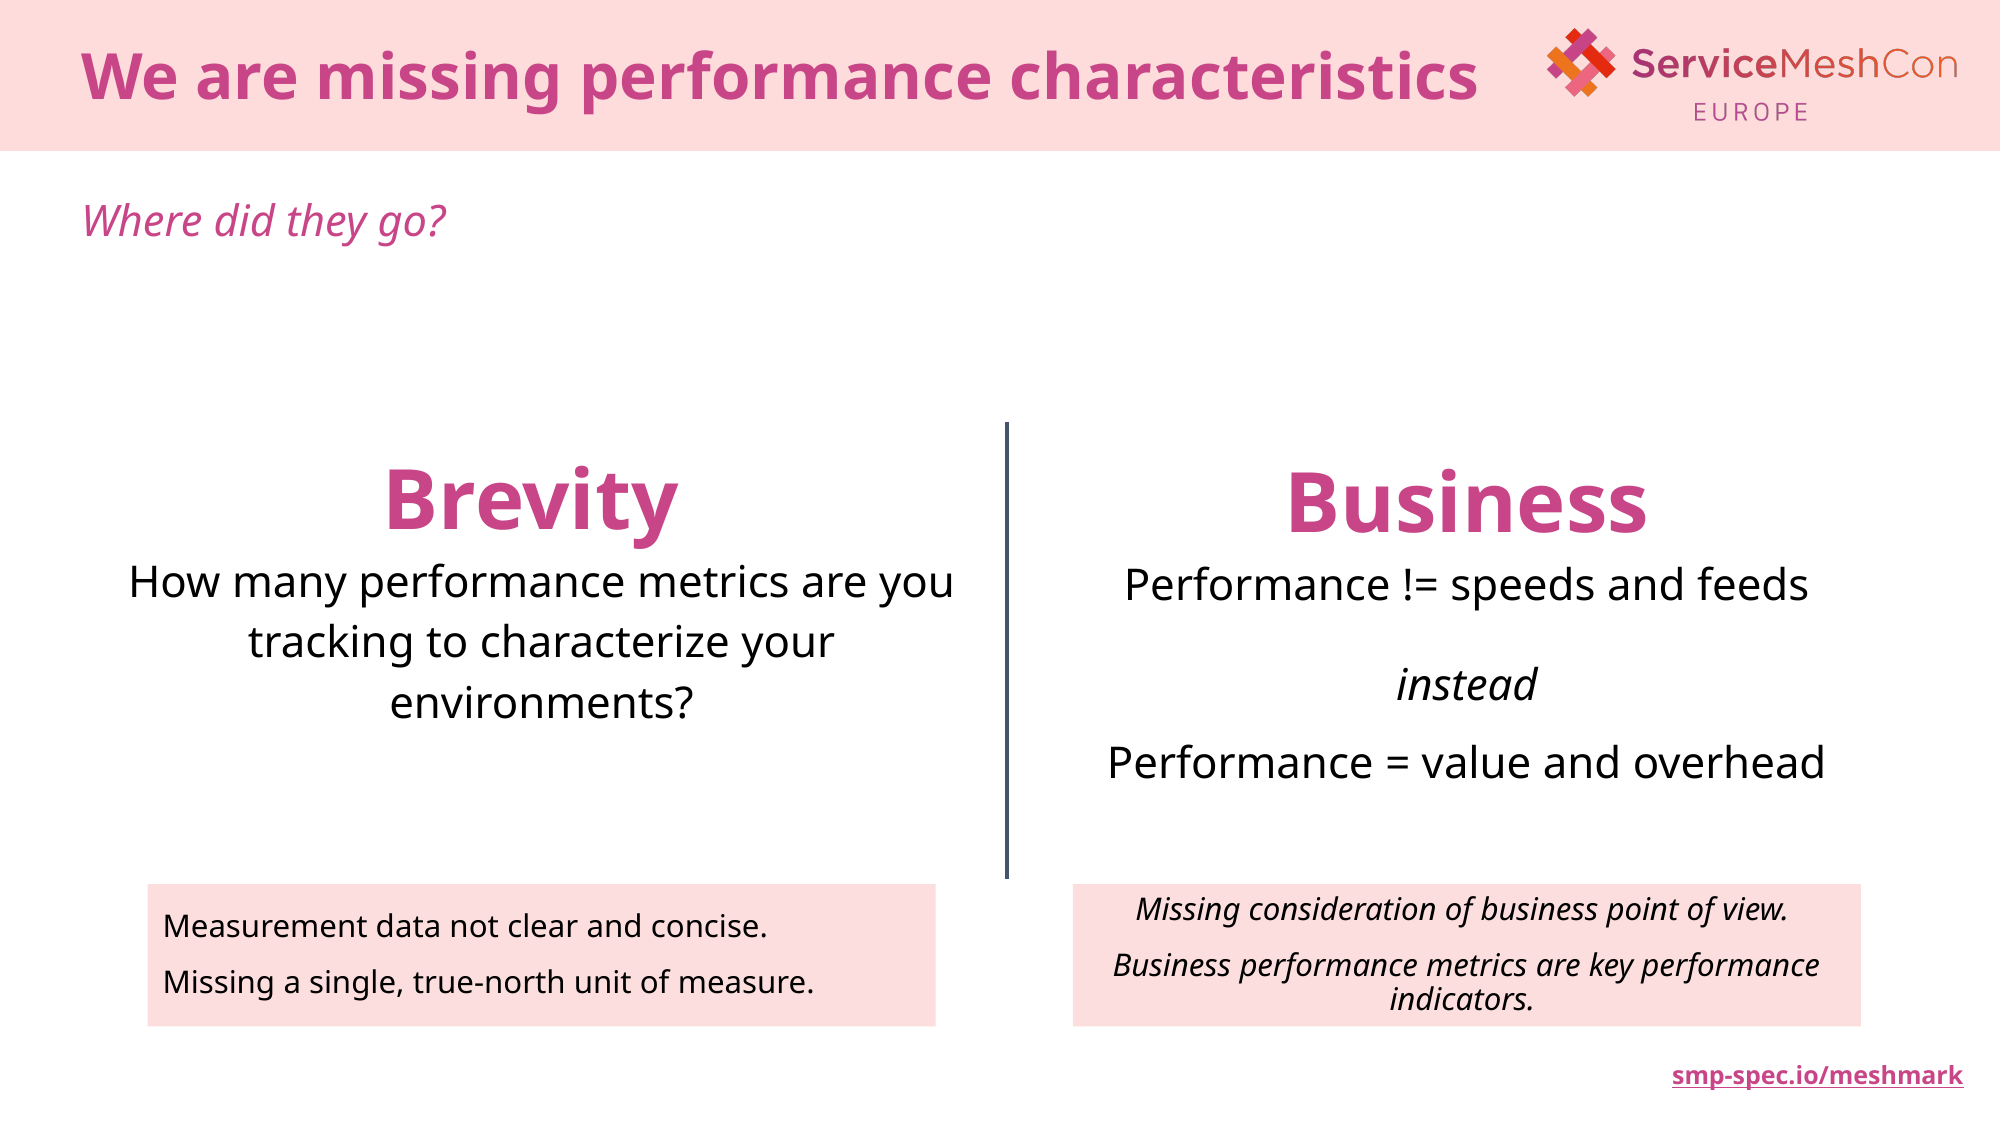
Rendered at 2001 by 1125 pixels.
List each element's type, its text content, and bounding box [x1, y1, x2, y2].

text_box Business Performance != speeds and feeds instead Performance = value and overhead [1023, 419, 1910, 888]
text_box Measurement data not clear and concise. Missing a single, true-north unit of measure. [147, 884, 936, 1027]
text_box Missing consideration of business point of view. Business performance metrics are key performance indicators. [1072, 884, 1861, 1027]
text_box Brevity How many performance metrics are you tracking to characterize your environments? [98, 416, 985, 885]
picture [0, 0, 2000, 184]
text_box We are missing performance characteristics Where did they go? [66, 36, 1792, 254]
